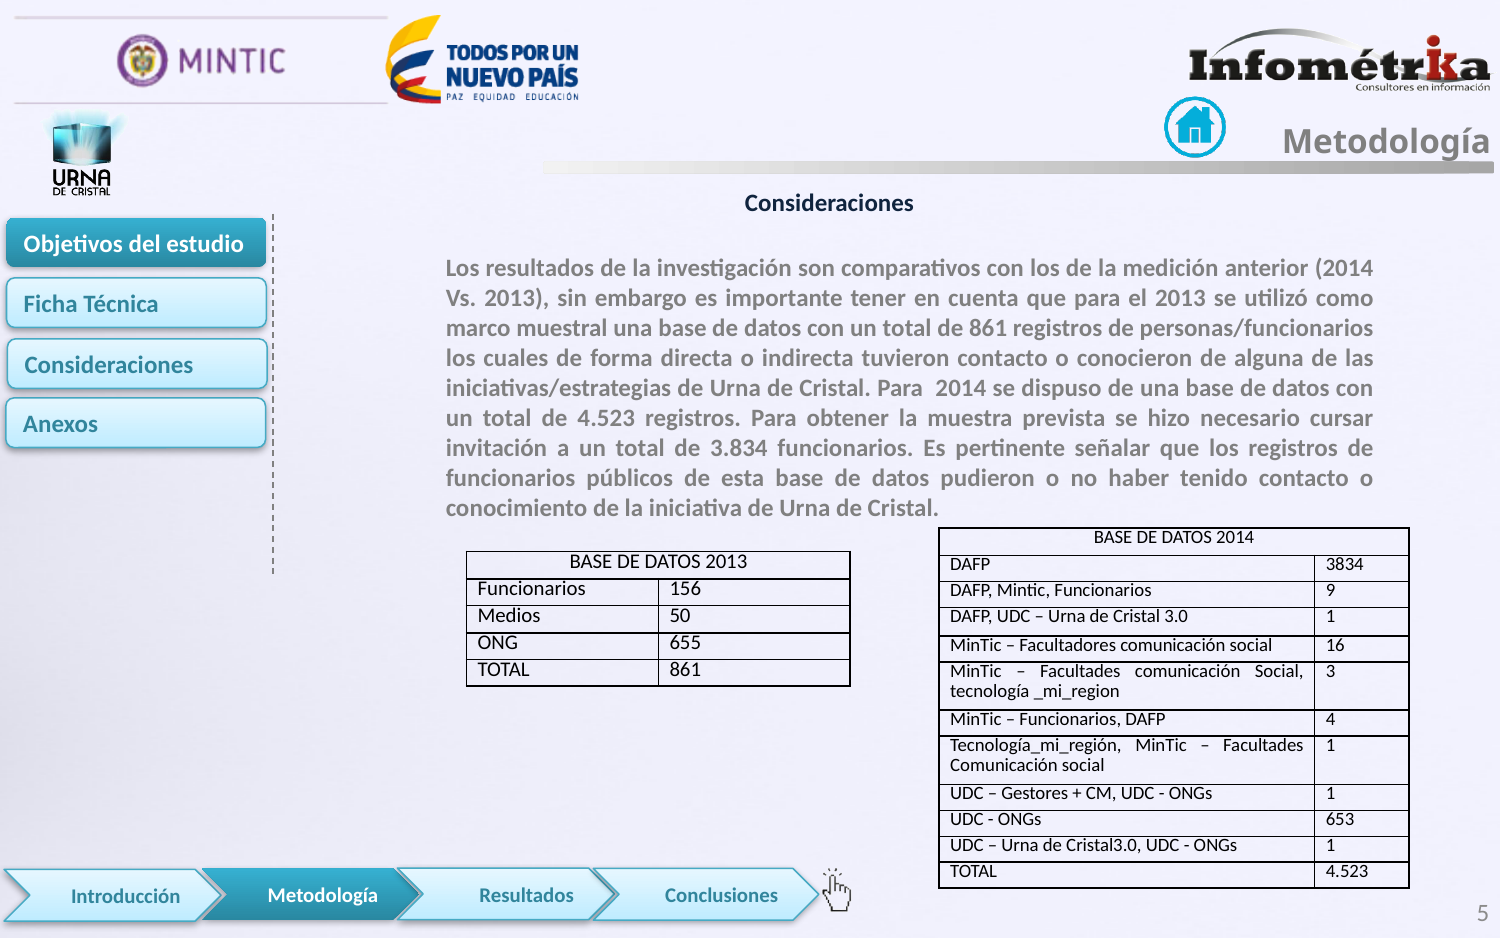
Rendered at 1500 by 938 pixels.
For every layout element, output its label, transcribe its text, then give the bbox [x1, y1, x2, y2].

text_box Metodología [201, 868, 414, 921]
table_cell MinTic – Facultades comunicación Social, tecnología _mi_region [940, 663, 1314, 709]
table_cell MinTic – Funcionarios, DAFP [940, 711, 1314, 735]
text_box Consideraciones [6, 338, 268, 390]
table_cell ONG [467, 634, 658, 659]
table_cell MinTic – Facultadores comunicación social [940, 637, 1314, 661]
text_box Objetivos del estudio [6, 217, 267, 268]
table_cell 1 [1315, 608, 1408, 635]
table_cell 653 [1315, 811, 1408, 836]
table_cell 1 [1315, 737, 1408, 784]
table_cell DAFP, UDC – Urna de Cristal 3.0 [940, 608, 1314, 635]
table_cell TOTAL [467, 660, 658, 685]
table_cell 9 [1315, 582, 1408, 607]
table_cell Funcionarios [467, 580, 658, 605]
table_cell 4 [1315, 711, 1408, 735]
text_box Conclusiones [592, 867, 813, 921]
picture [1163, 129, 1187, 158]
table_cell 1 [1315, 785, 1408, 810]
text_box Resultados [396, 867, 610, 921]
text_box Introducción [3, 868, 218, 922]
table_cell 3 [1315, 663, 1408, 709]
text_box Metodología [1128, 113, 1500, 168]
table_cell DAFP [940, 556, 1314, 581]
table_cell 4.523 [1315, 863, 1408, 887]
text_box Consideraciones [454, 179, 1205, 225]
text_box Anexos [5, 397, 267, 449]
text_box Los resultados de la investigación son comparativos con los de la medición anterior (2014 Vs. 2013), sin embargo es importante tener en cuenta que para el 2013 se utilizó como marco muestral una base de datos con un total de 861 registros de personas/funcionarios los cuales de forma directa o indirecta tuvieron contacto o conocieron de alguna de las iniciativas/estrategias de Urna de Cristal. Para 2014 se dispuso de una base de datos con un total de 4.523 registros. Para obtener la muestra prevista se hizo necesario cursar invitación a un total de 3.834 funcionarios. Es pertinente señalar que los registros de funcionarios públicos de esta base de datos pudieron o no haber tenido contacto o conocimiento de la iniciativa de Urna de Cristal. [430, 244, 1390, 559]
table_cell 156 [659, 580, 849, 605]
table_cell 3834 [1315, 556, 1408, 581]
table_cell 1 [1315, 837, 1408, 861]
table_cell DAFP, Mintic, Funcionarios [940, 582, 1314, 607]
table_header BASE DE DATOS 2014 [940, 529, 1408, 555]
table_cell UDC – Gestores + CM, UDC - ONGs [940, 785, 1314, 810]
table_header BASE DE DATOS 2013 [467, 552, 849, 578]
table_cell TOTAL [940, 863, 1314, 887]
table_cell 861 [659, 660, 849, 685]
picture [1203, 136, 1226, 158]
picture [0, 0, 1500, 938]
table_cell 655 [659, 634, 849, 659]
table_cell 50 [659, 606, 849, 632]
picture [1169, 101, 1221, 153]
table_cell Medios [467, 606, 658, 632]
table_cell UDC - ONGs [940, 811, 1314, 836]
table_cell UDC – Urna de Cristal3.0, UDC - ONGs [940, 837, 1314, 861]
text_box Ficha Técnica [5, 277, 268, 329]
table_cell 16 [1315, 637, 1408, 661]
slide_number 5 [1154, 886, 1500, 936]
table_cell Tecnología_mi_región, MinTic – Facultades Comunicación social [940, 737, 1314, 784]
